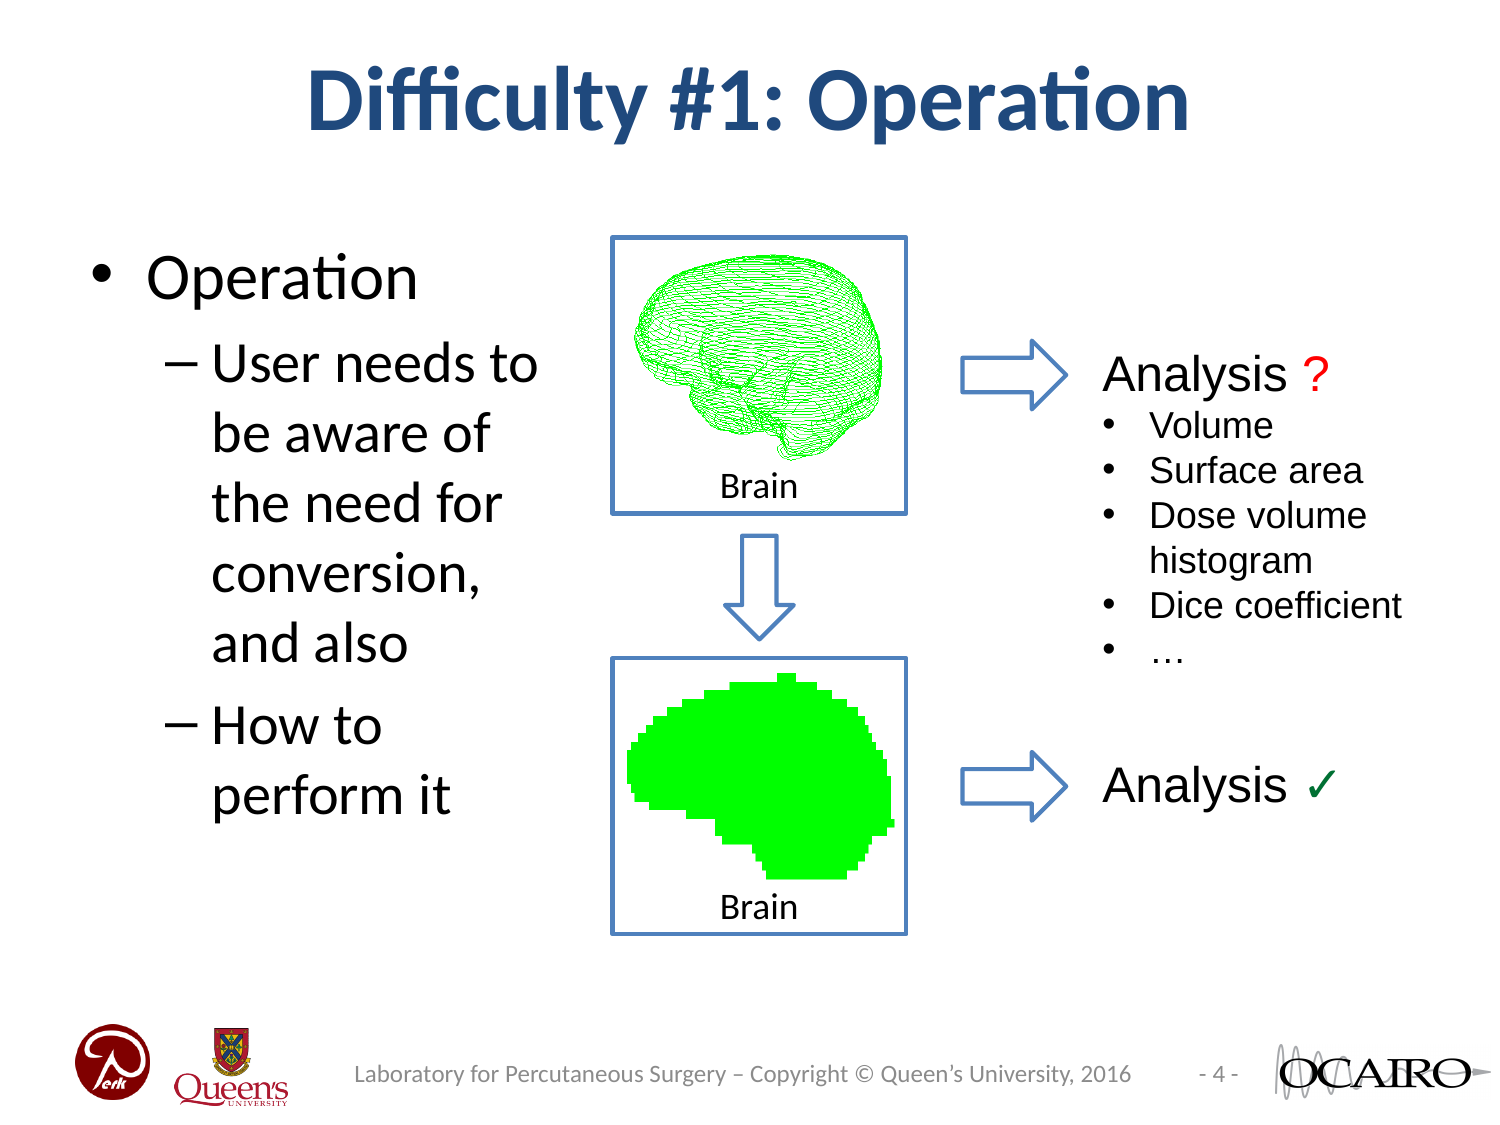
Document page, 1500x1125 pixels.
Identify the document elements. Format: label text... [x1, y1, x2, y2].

picture [75, 1024, 150, 1100]
text_box Analysis ✓ [1087, 744, 1375, 820]
title Difficulty #1: Operation [74, 0, 1426, 188]
text_box [723, 533, 796, 642]
picture [627, 245, 892, 467]
picture [1275, 1044, 1491, 1100]
text_box Operation User needs to be aware of the need for conversion, and also How to perform it [75, 224, 557, 863]
text_box Analysis ? Volume Surface area Dose volume histogram Dice coefficient … [1087, 333, 1438, 679]
picture [174, 1028, 288, 1106]
footer Laboratory for Percutaneous Surgery – Copyright © Queen’s University, 2016 [312, 1042, 1175, 1103]
picture [623, 671, 898, 883]
slide_number - 4 - [1175, 1042, 1263, 1103]
text_box [960, 338, 1069, 412]
text_box Brain [610, 656, 908, 936]
text_box Brain [610, 235, 908, 516]
text_box [960, 749, 1069, 823]
